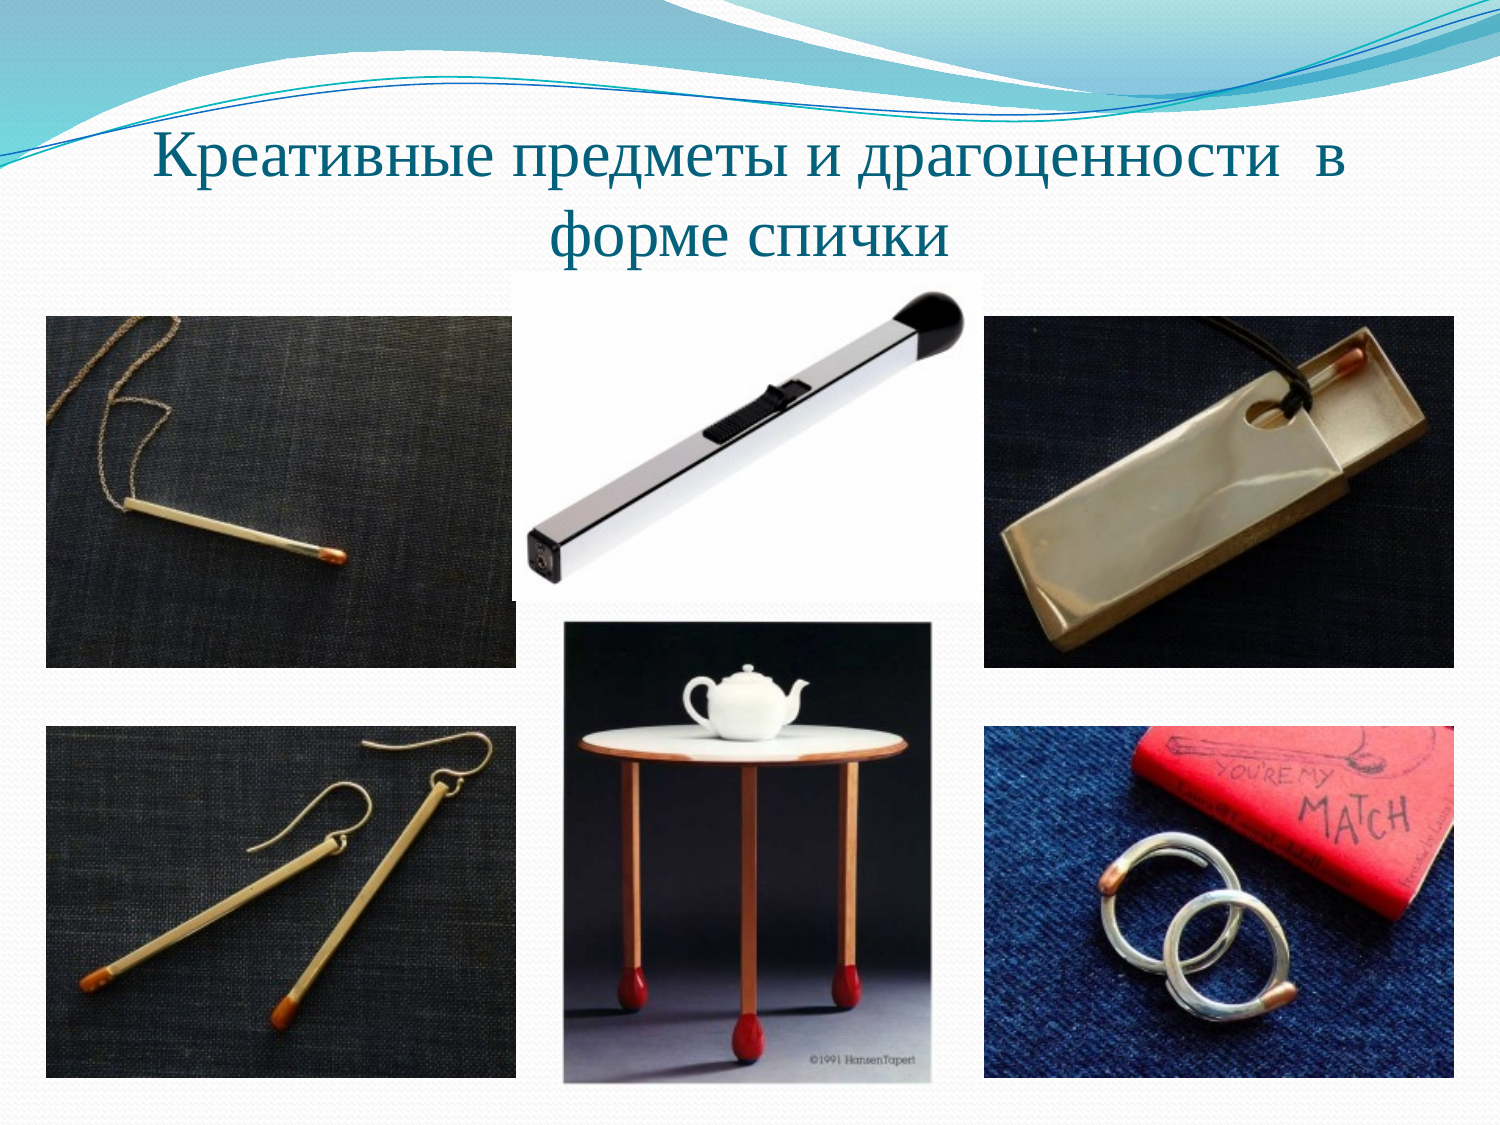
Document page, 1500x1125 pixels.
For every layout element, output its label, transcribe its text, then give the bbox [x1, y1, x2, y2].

picture [560, 618, 934, 1089]
picture [46, 726, 516, 1079]
title Креативные предметы и драгоценности в форме спички [75, 115, 1425, 270]
picture [984, 316, 1454, 669]
picture [46, 316, 516, 669]
picture [512, 272, 982, 601]
picture [984, 726, 1454, 1079]
